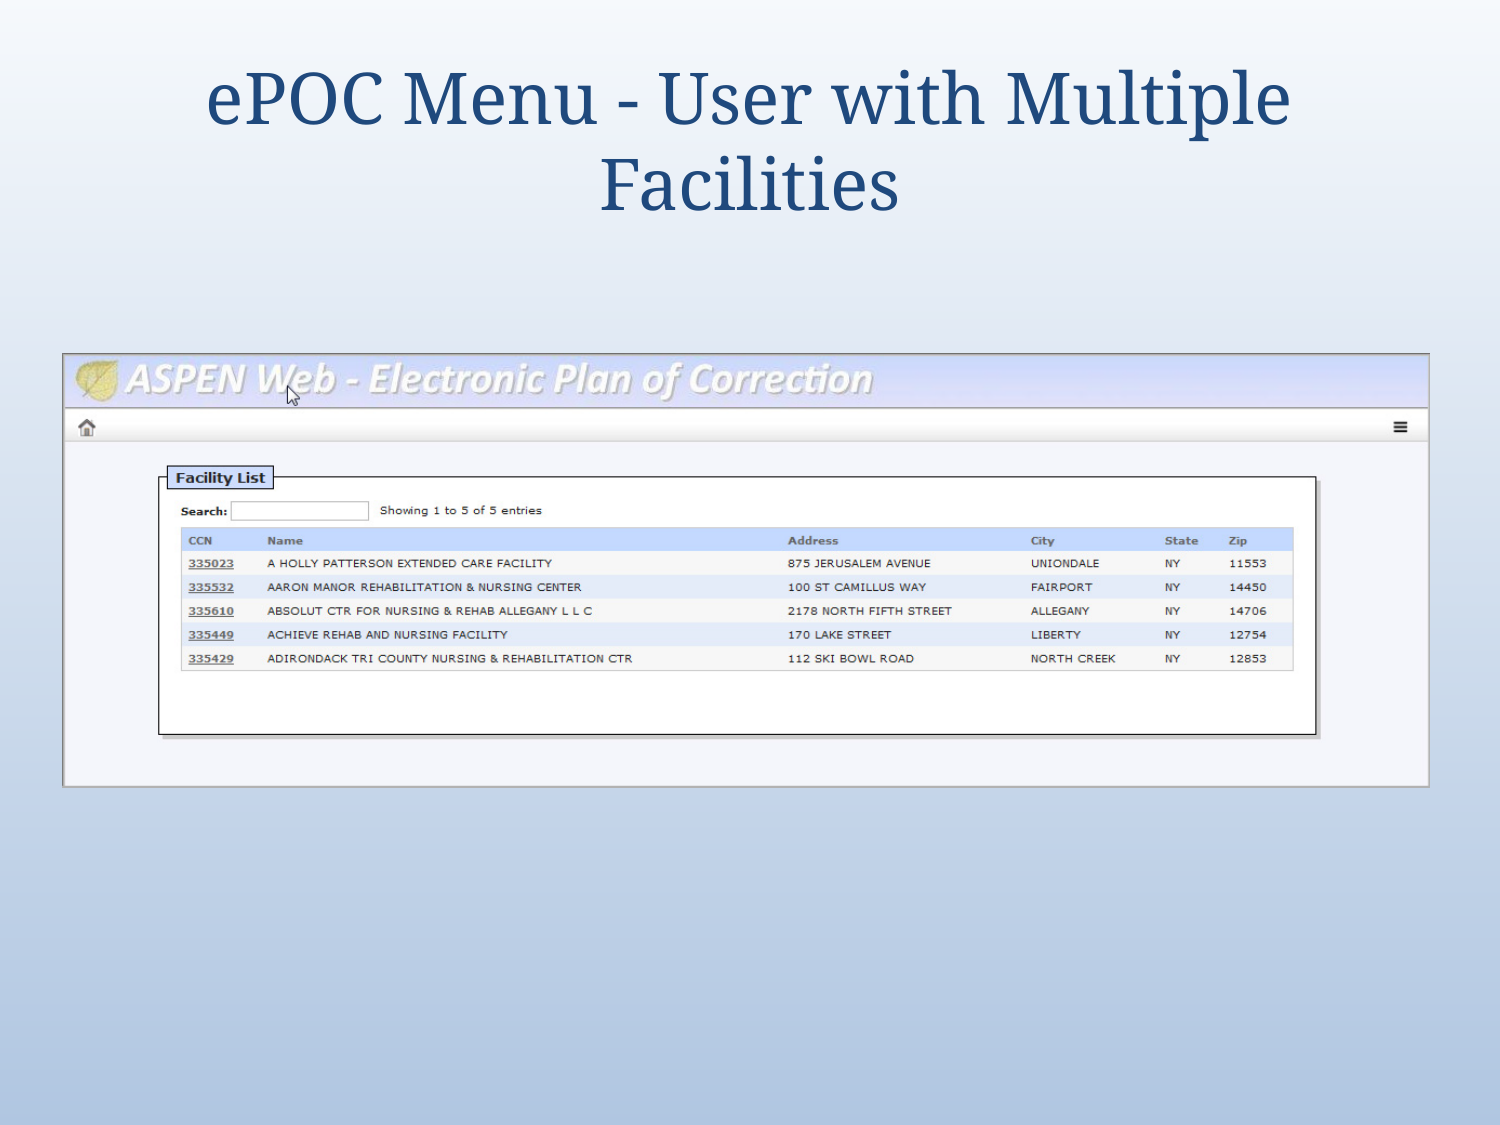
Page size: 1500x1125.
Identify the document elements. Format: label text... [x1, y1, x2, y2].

picture [62, 352, 1430, 788]
title ePOC Menu - User with Multiple Facilities [75, 45, 1425, 233]
